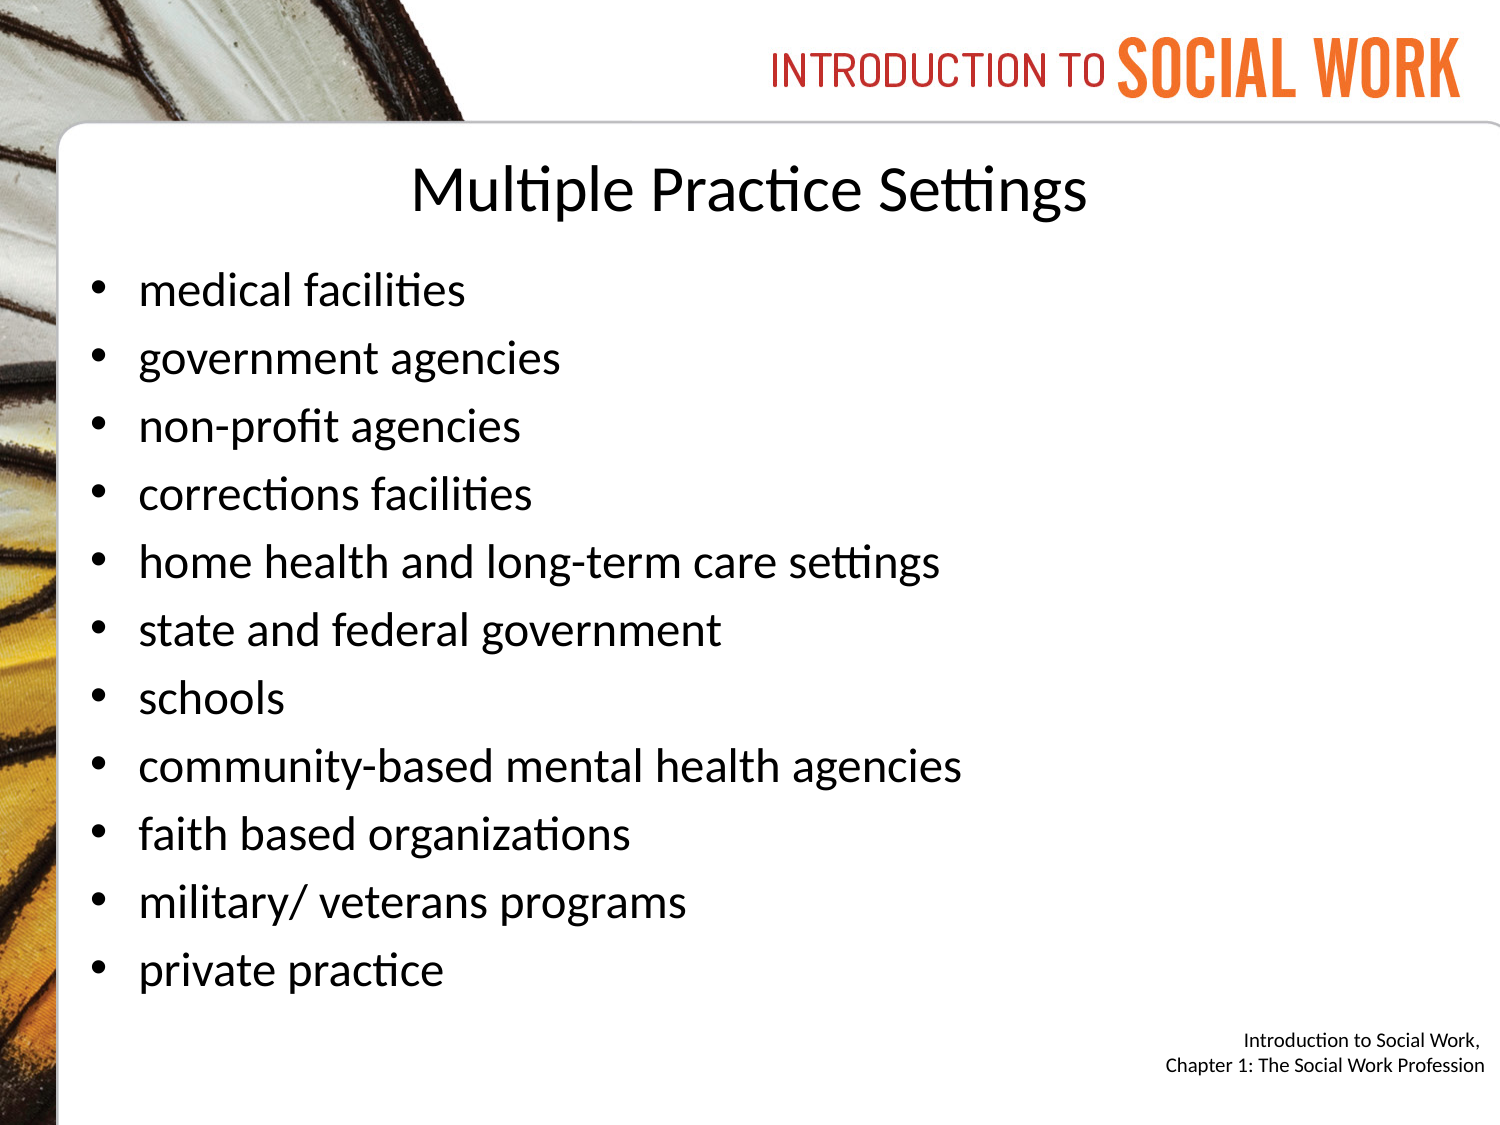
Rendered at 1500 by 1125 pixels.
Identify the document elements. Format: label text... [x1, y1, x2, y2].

picture [0, 0, 1500, 1125]
title Multiple Practice Settings [75, 137, 1425, 233]
list medical facilities government agencies non-profit agencies corrections facilities home health and long-term care settings state and federal government schools community-based mental health agencies faith based organizations military/ veterans programs private practice [75, 249, 1425, 1013]
text_box Introduction to Social Work, Chapter 1: The Social Work Profession [749, 1018, 1500, 1084]
